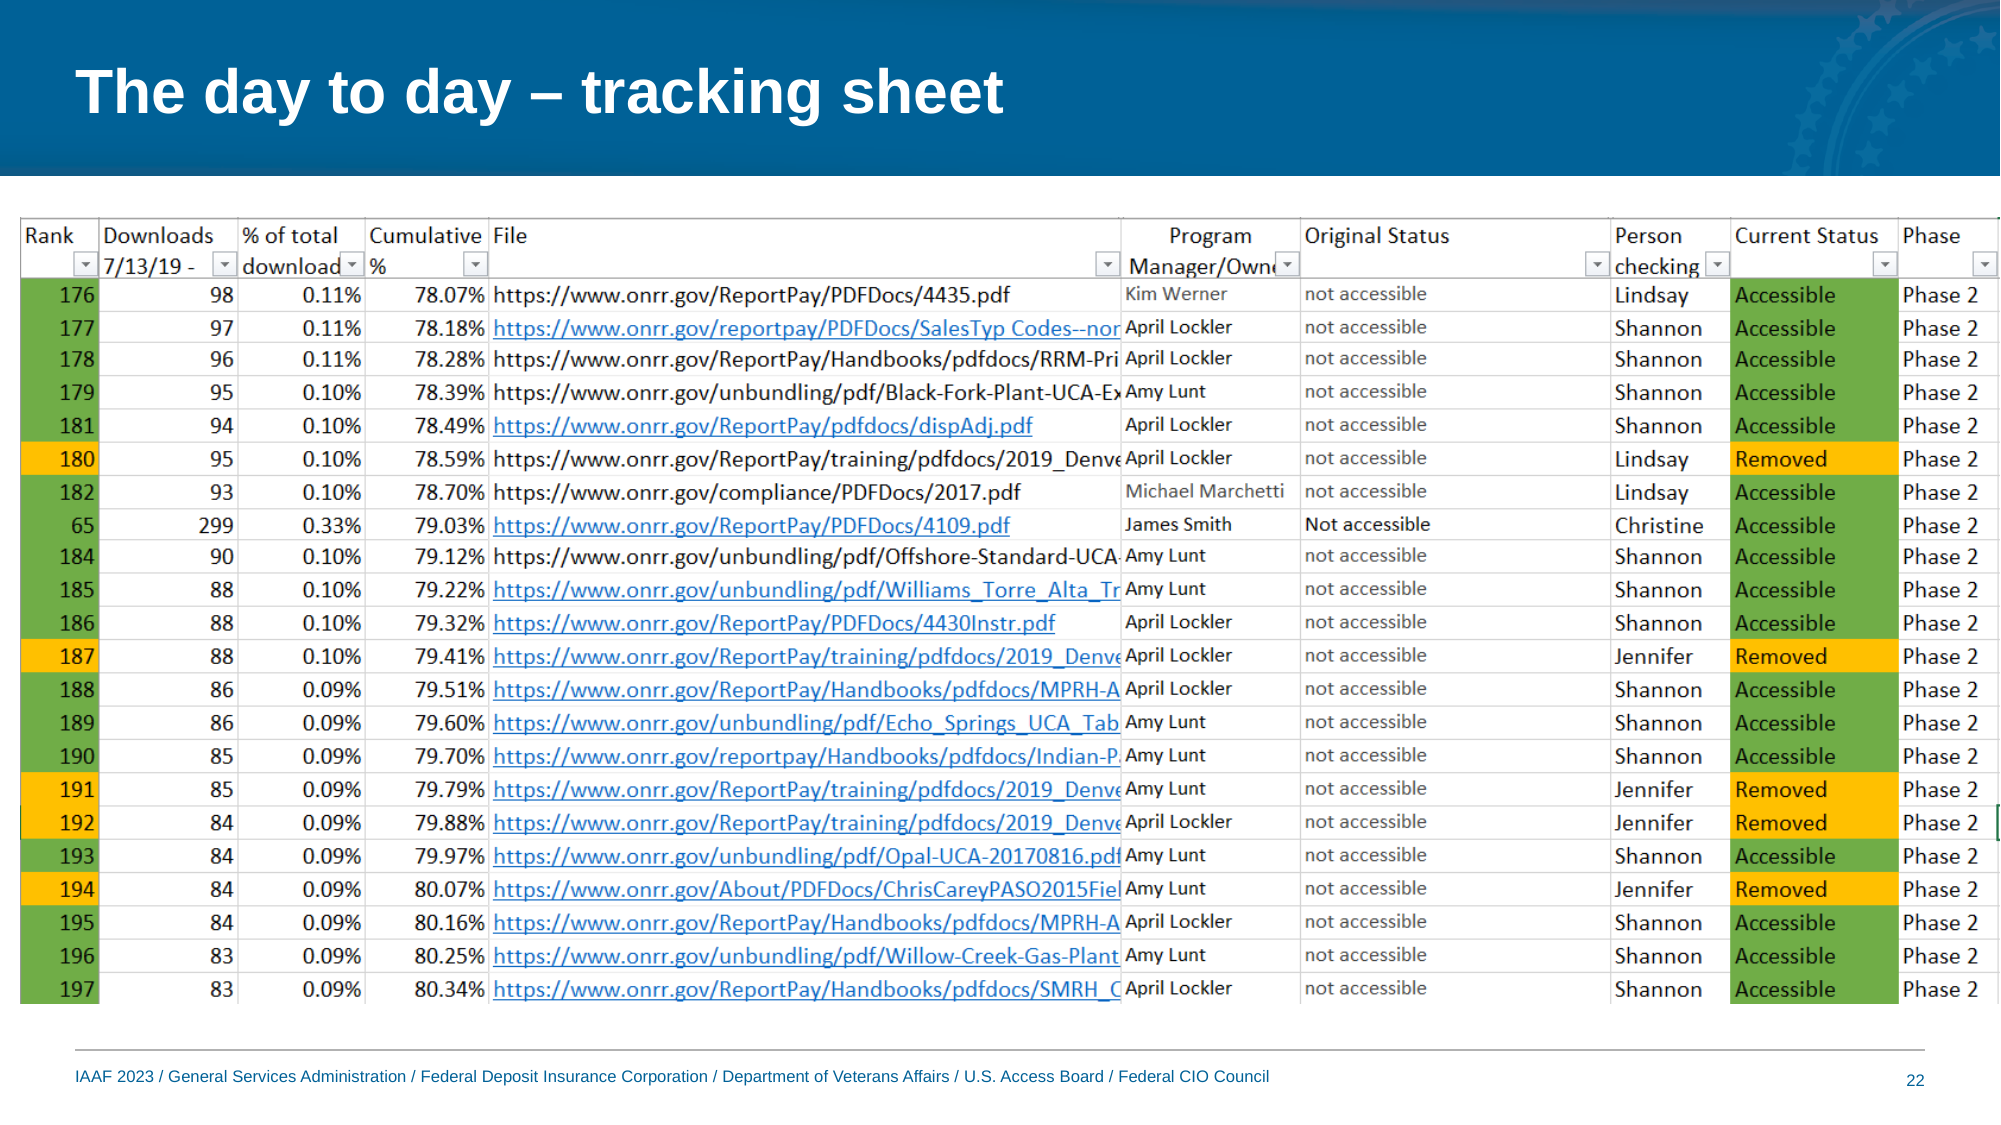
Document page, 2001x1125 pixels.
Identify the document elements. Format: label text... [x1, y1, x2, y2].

slide_number 22 [1880, 1065, 1925, 1095]
picture [0, 0, 2000, 176]
picture [20, 216, 2000, 1004]
title The day to day – tracking sheet [75, 52, 1800, 128]
picture [0, 168, 666, 176]
